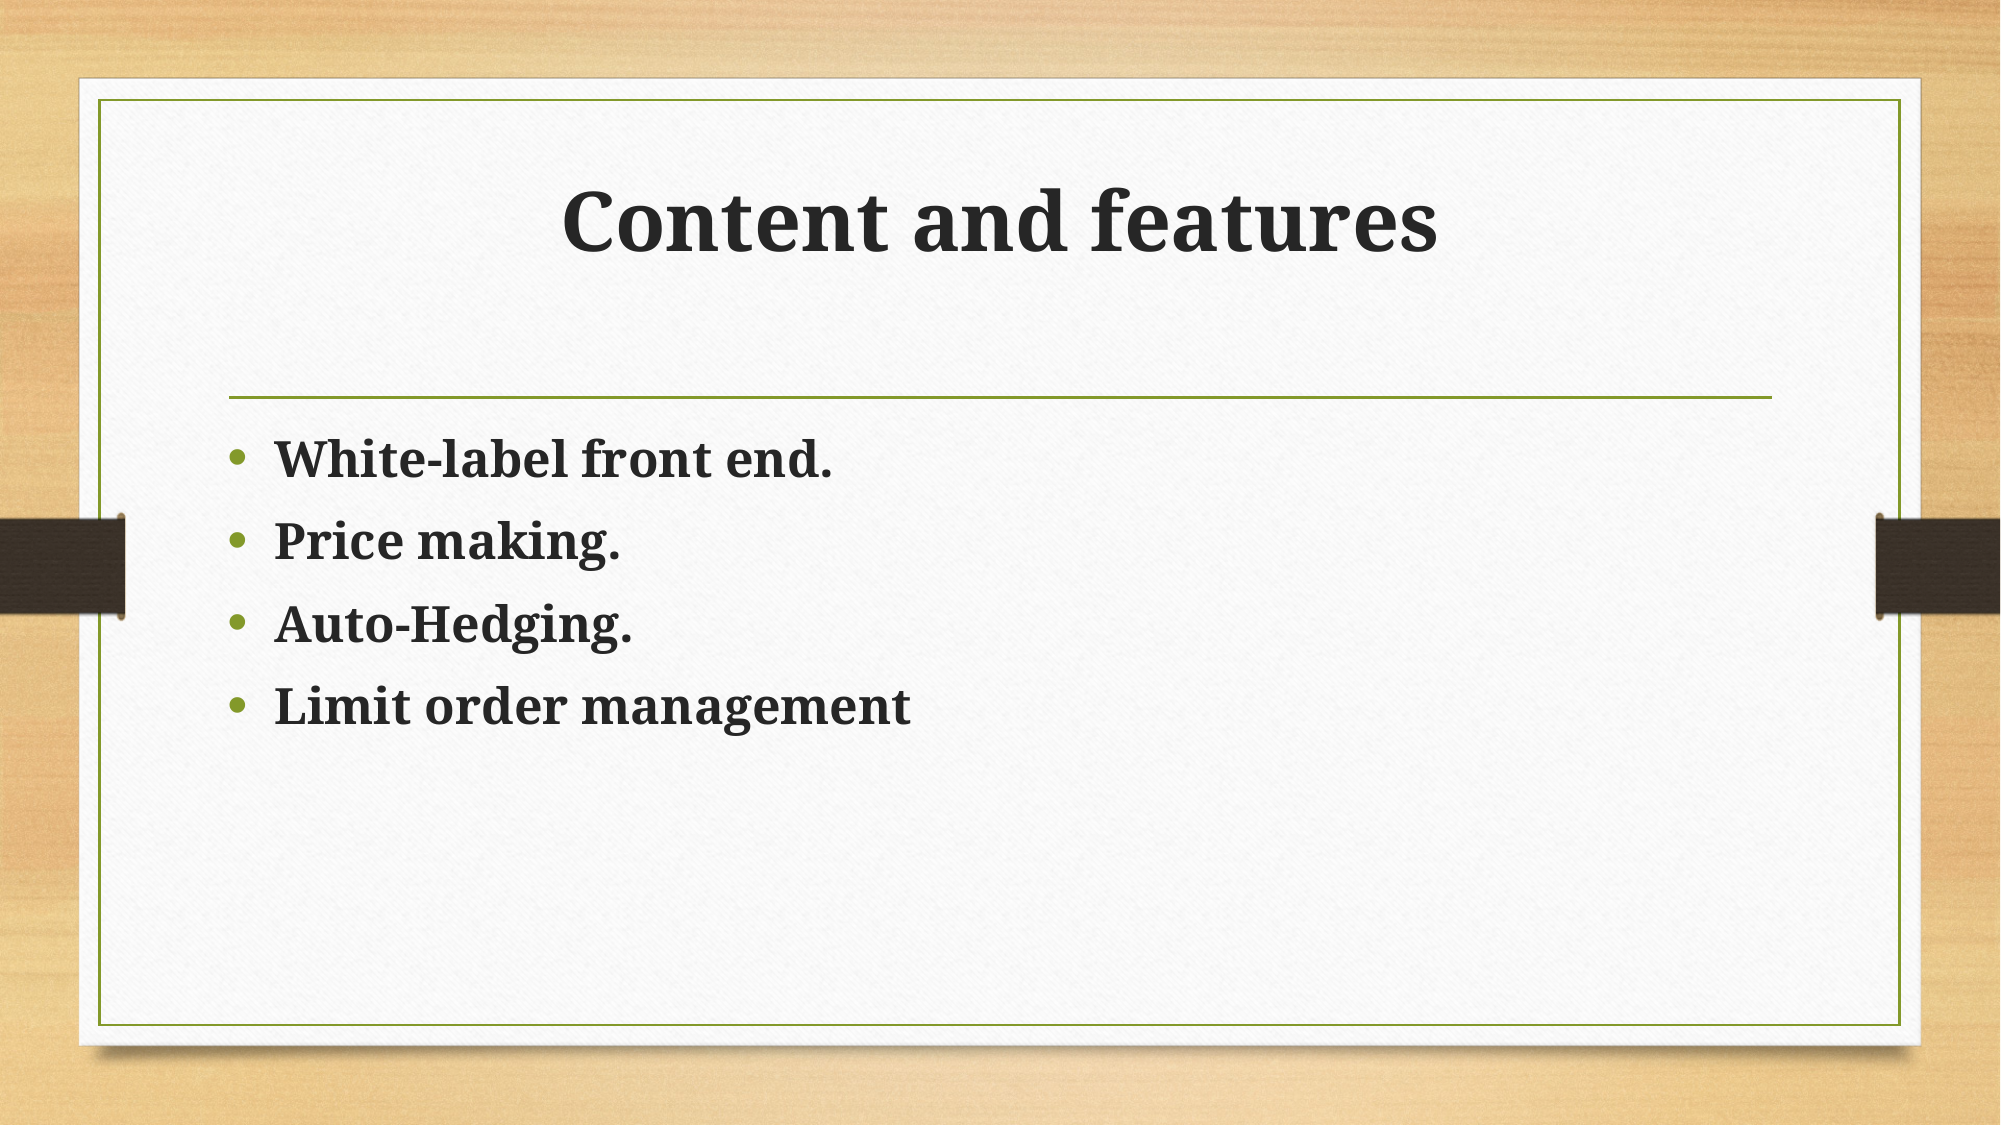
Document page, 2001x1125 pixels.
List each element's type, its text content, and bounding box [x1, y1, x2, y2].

list White-label front end. Price making. Auto-Hedging. Limit order management [212, 419, 1788, 964]
picture [0, 0, 2001, 1125]
title Content and features [212, 161, 1788, 375]
